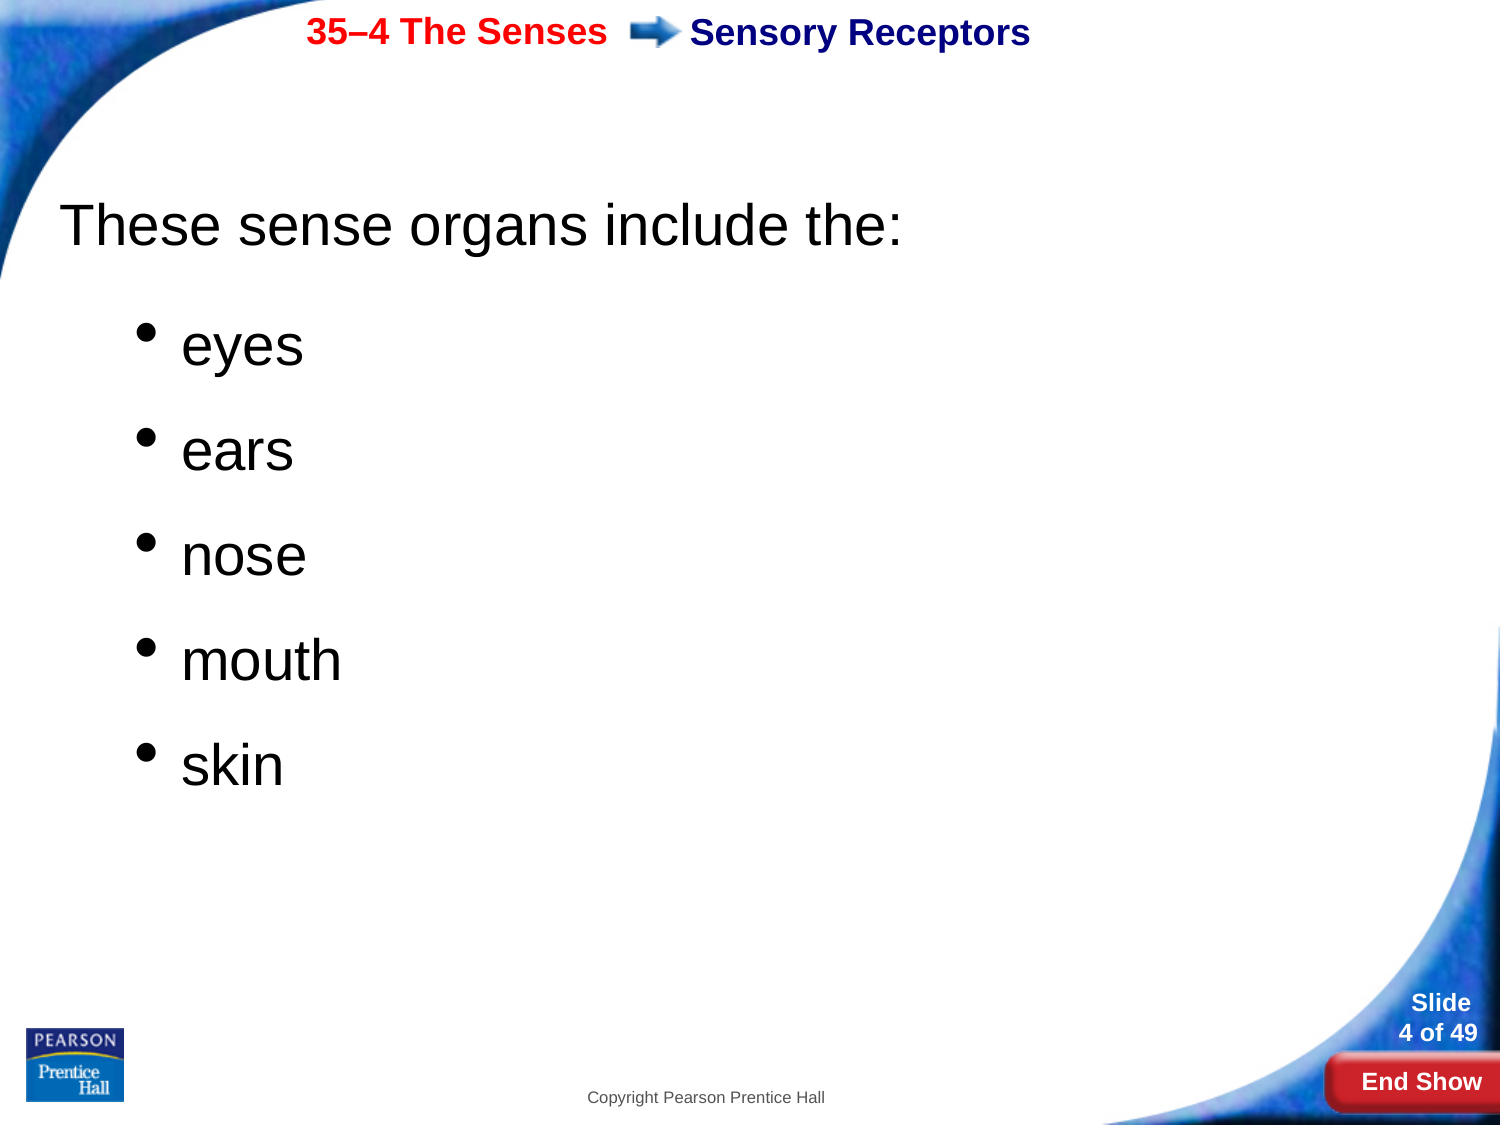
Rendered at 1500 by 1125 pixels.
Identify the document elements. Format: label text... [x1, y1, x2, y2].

footer Copyright Pearson Prentice Hall [468, 1078, 945, 1105]
title Sensory Receptors [674, 0, 1344, 76]
list These sense organs include the: eyes ears nose mouth skin [44, 179, 1463, 976]
picture [0, 0, 1500, 1125]
